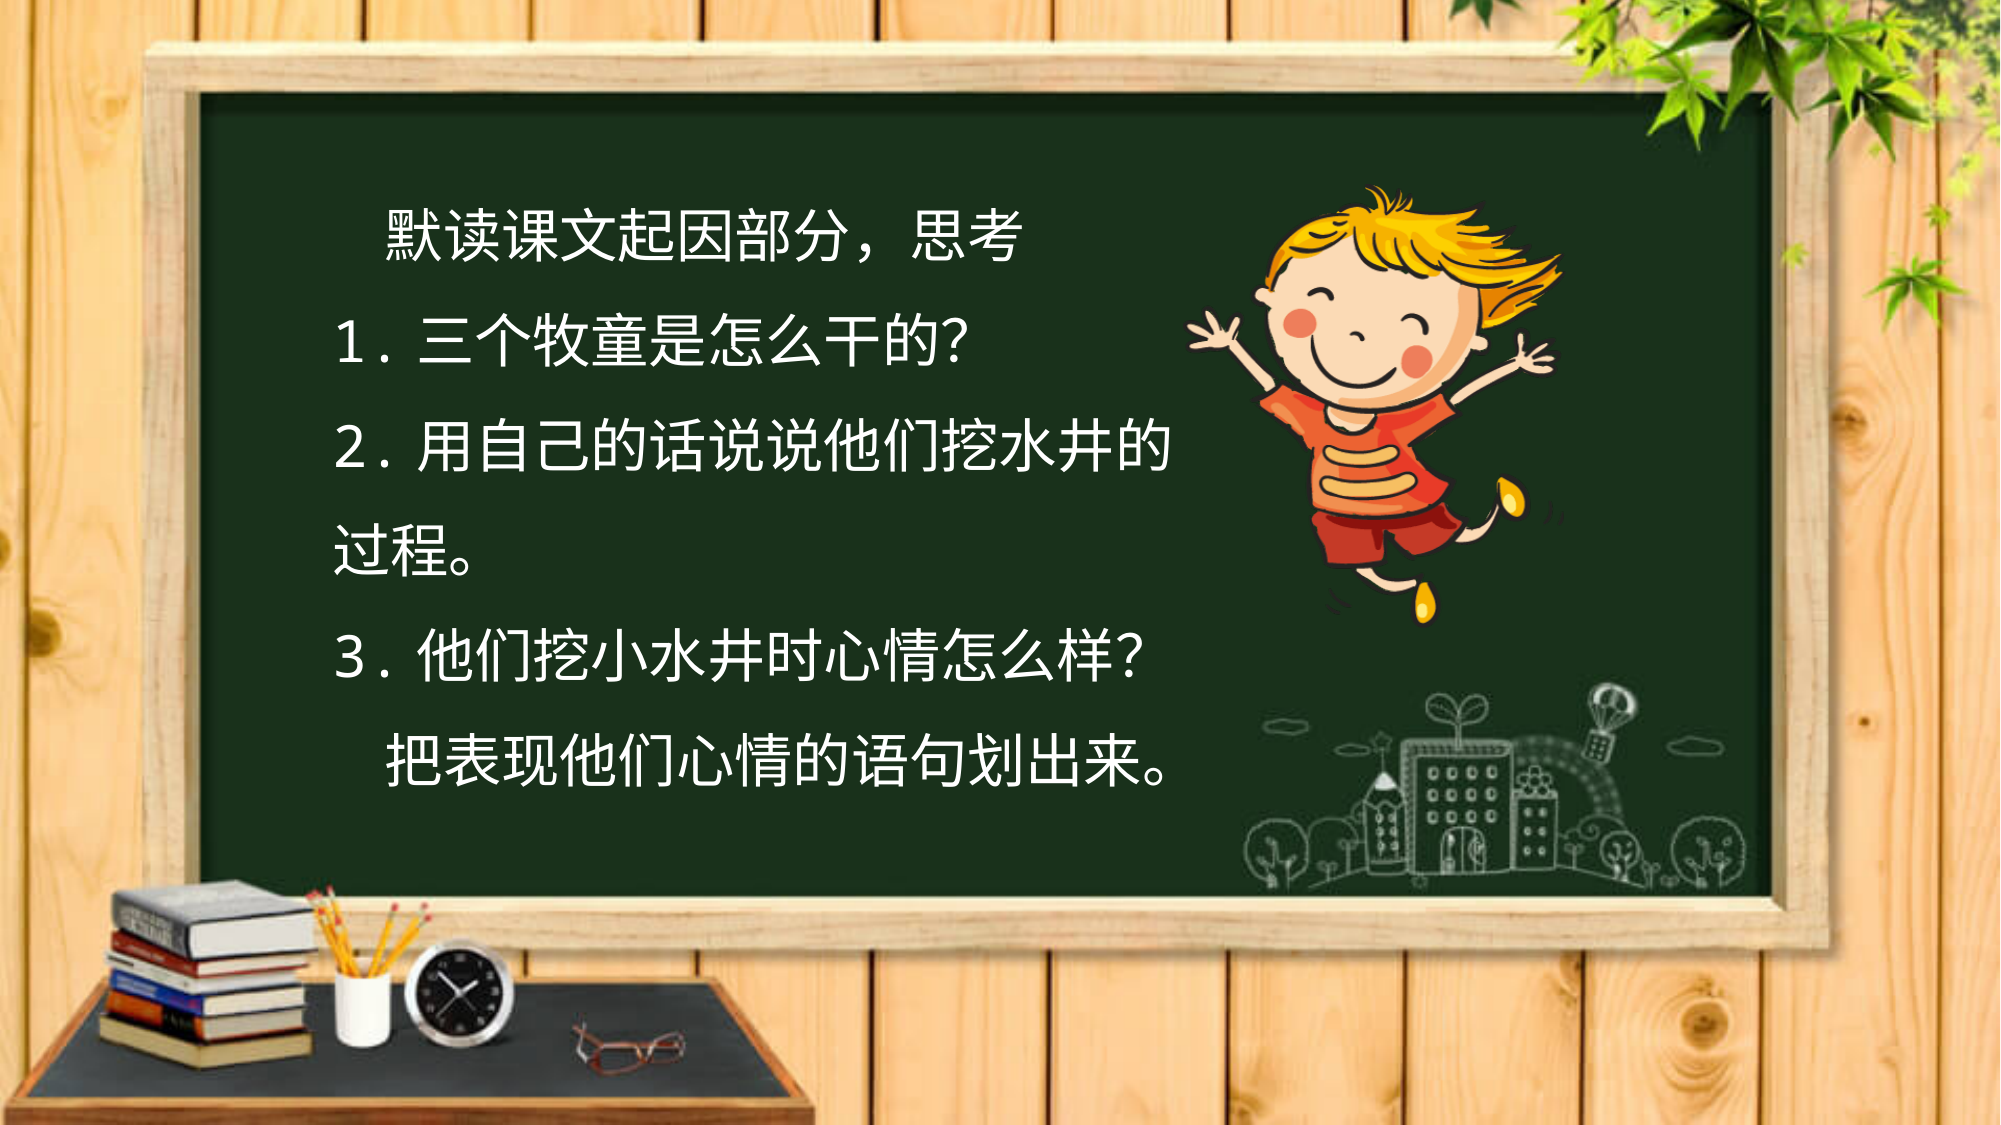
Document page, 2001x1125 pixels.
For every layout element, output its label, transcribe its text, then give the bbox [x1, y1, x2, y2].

picture [0, 0, 2001, 1125]
text_box 默读课文起因部分，思考 1.三个牧童是怎么干的？ 2.用自己的话说说他们挖水井的过程。 3.他们挖小水井时心情怎么样？ 把表现他们心情的语句划出来。 [317, 156, 1244, 952]
